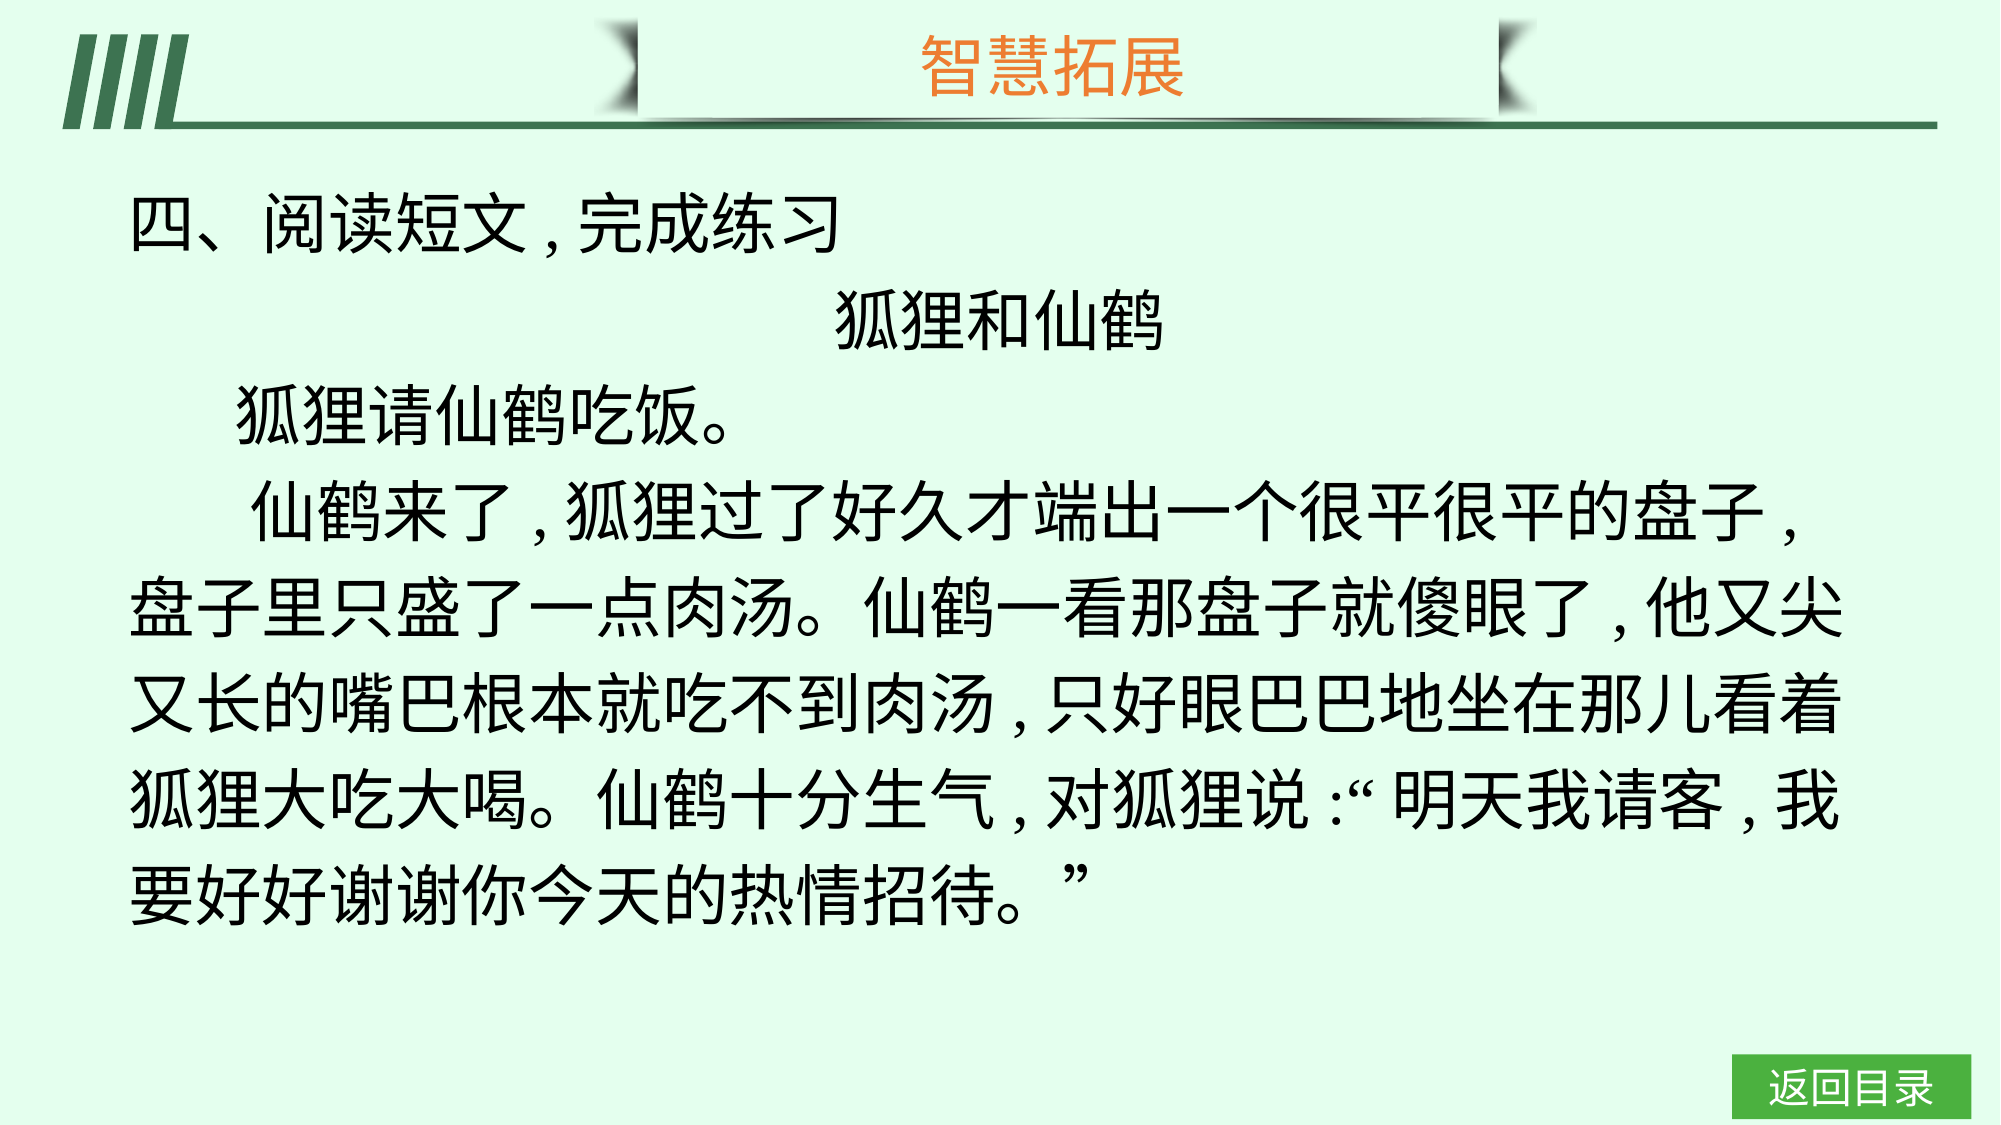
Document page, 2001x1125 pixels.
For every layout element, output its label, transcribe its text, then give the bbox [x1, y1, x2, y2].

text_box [62, 34, 1938, 130]
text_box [594, 16, 1537, 127]
text_box 四、阅读短文,完成练习 狐狸和仙鹤 狐狸请仙鹤吃饭。 仙鹤来了,狐狸过了好久才端出一个很平很平的盘子,盘子里只盛了一点肉汤。仙鹤一看那盘子就傻眼了,他又尖又长的嘴巴根本就吃不到肉汤,只好眼巴巴地坐在那儿看着狐狸大吃大喝。仙鹤十分生气,对狐狸说:“明天我请客,我要好好谢谢你今天的热情招待。” [113, 159, 1887, 941]
